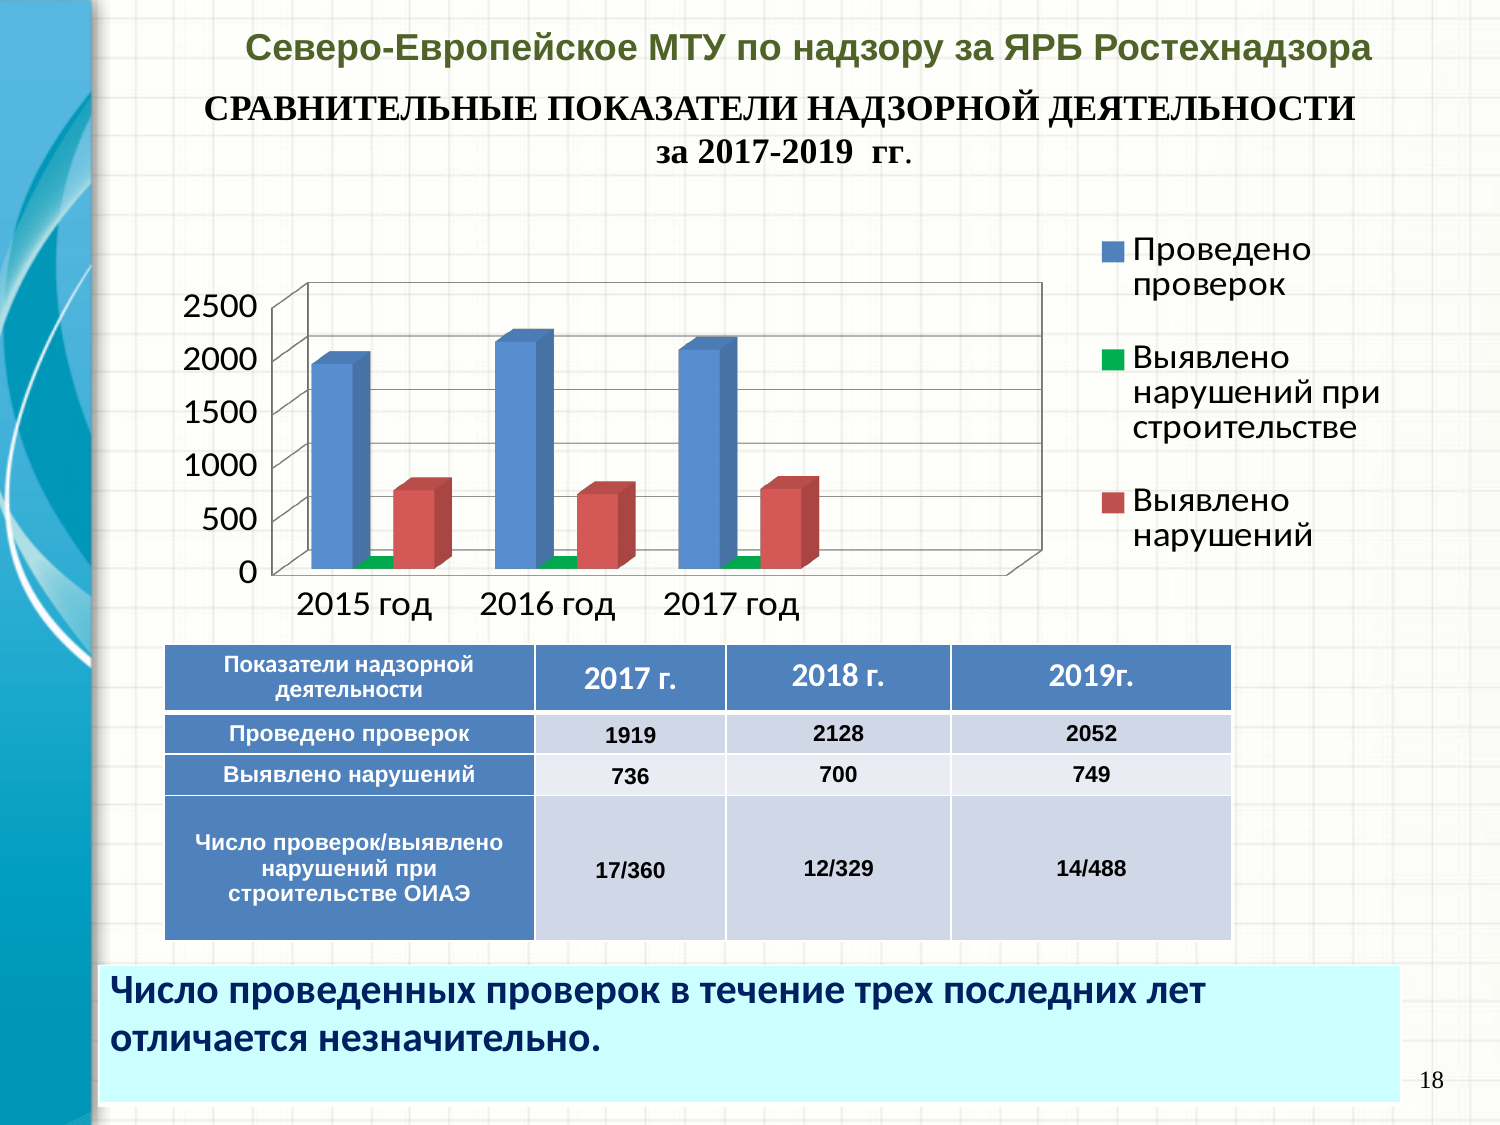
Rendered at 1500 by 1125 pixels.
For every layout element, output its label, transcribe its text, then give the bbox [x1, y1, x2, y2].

table_cell Число проверок/выявлено нарушений при строительстве ОИАЭ [165, 796, 534, 940]
table_cell 700 [727, 755, 950, 795]
picture [0, 1, 1500, 1125]
table_cell 14/488 [952, 796, 1231, 940]
table_cell 17/360 [536, 796, 725, 940]
table_cell 1919 [536, 715, 725, 753]
table_cell Выявлено нарушений [165, 755, 534, 795]
table_header 2017 г. [536, 645, 725, 710]
table_cell 2128 [727, 715, 950, 753]
text_box 18 [1139, 1034, 1459, 1125]
chart [147, 185, 1424, 625]
table_header 2019г. [952, 645, 1231, 710]
table_header Число проведенных проверок в течение трех последних лет отличается незначительно. [100, 966, 1400, 1102]
table_header Показатели надзорной деятельности [165, 645, 534, 710]
title СРАВНИТЕЛЬНЫЕ ПОКАЗАТЕЛИ НАДЗОРНОЙ ДЕЯТЕЛЬНОСТИ за 2017-2019 гг. [145, 76, 1424, 179]
table_cell 736 [536, 755, 725, 795]
table_cell Проведено проверок [165, 715, 534, 753]
table_cell 749 [952, 755, 1231, 795]
table_header 2018 г. [727, 645, 950, 710]
table_cell 12/329 [727, 796, 950, 940]
table_cell 2052 [952, 715, 1231, 753]
text_box Северо-Европейское МТУ по надзору за ЯРБ Ростехнадзора [194, 20, 1424, 76]
